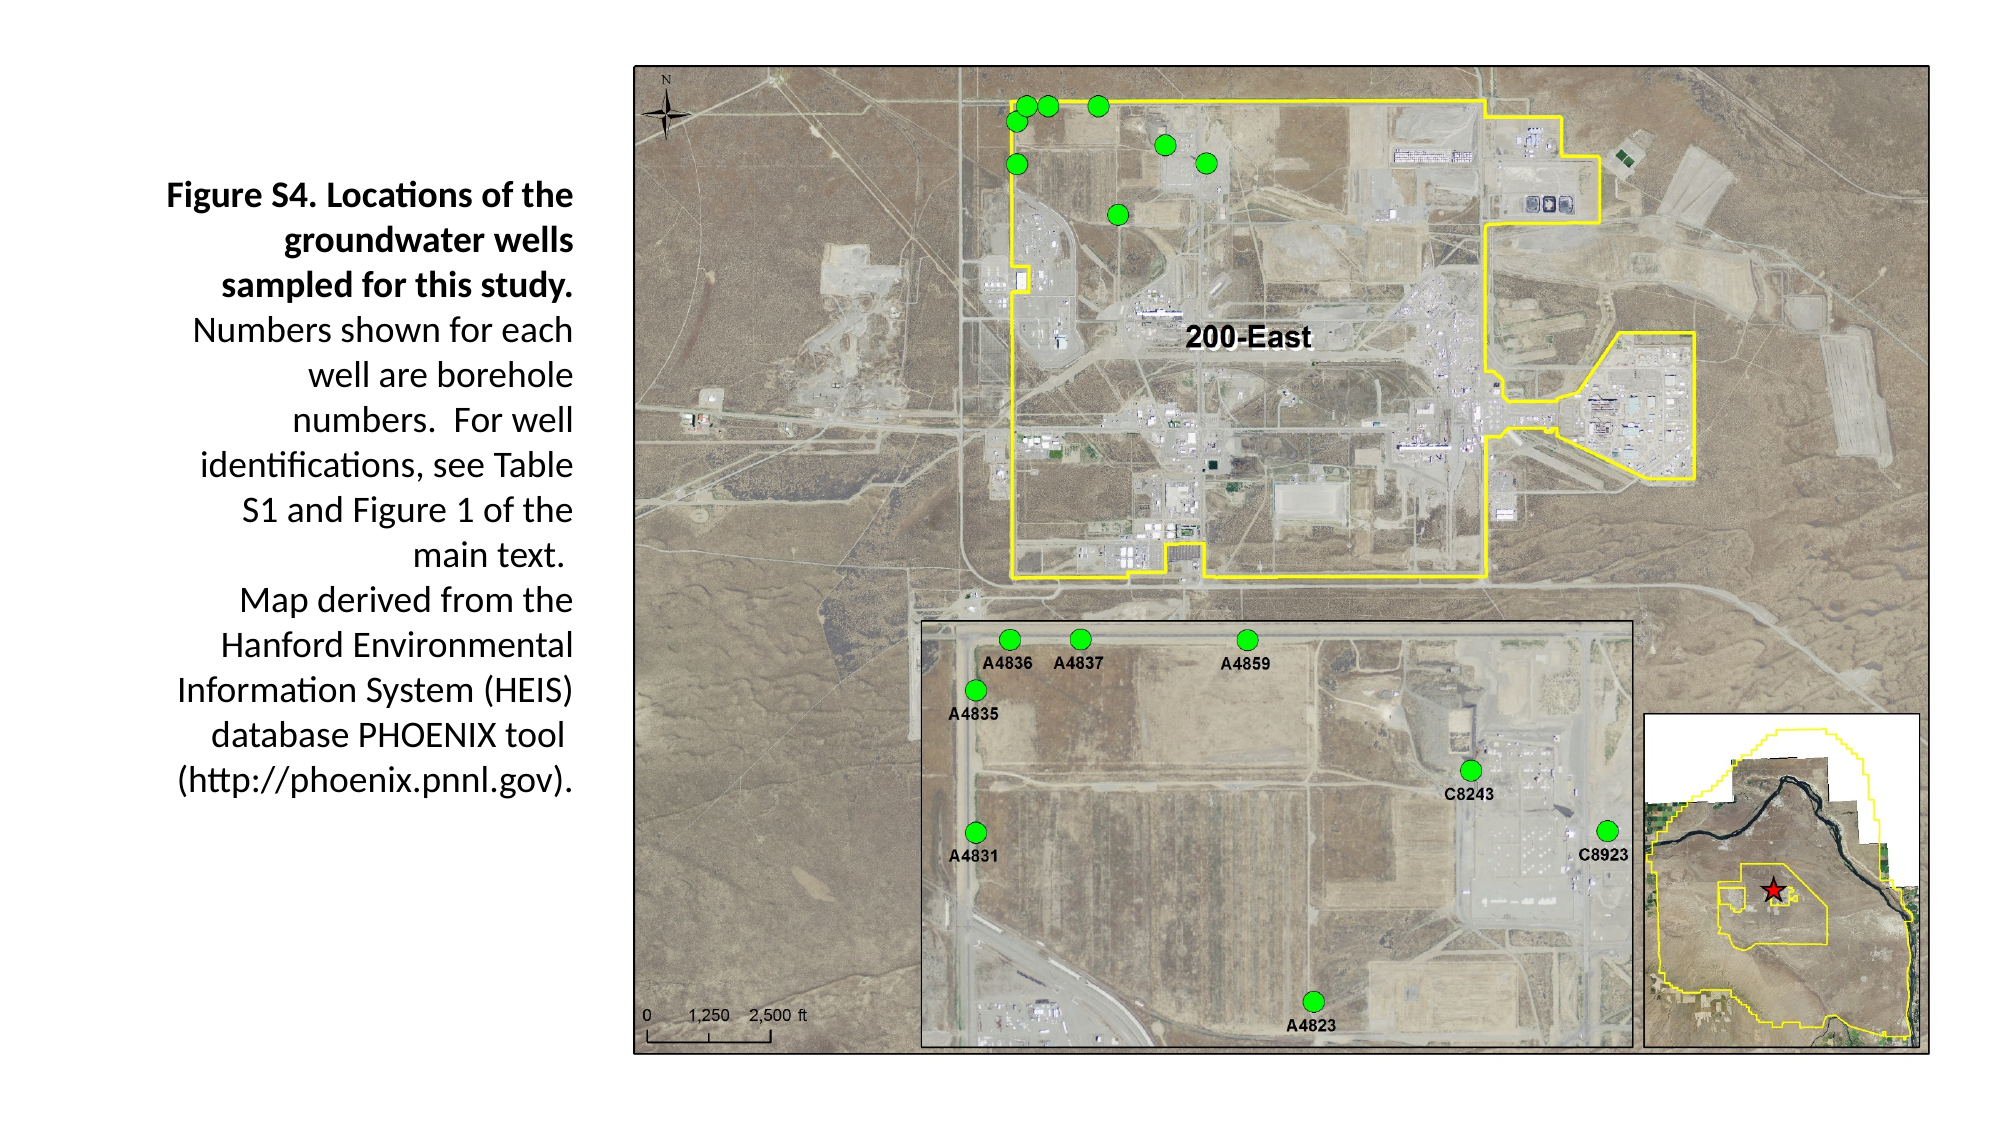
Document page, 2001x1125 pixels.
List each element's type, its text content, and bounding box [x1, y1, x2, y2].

text_box Figure S4. Locations of the groundwater wells sampled for this study. Numbers shown for each well are borehole numbers. For well identifications, see Table S1 and Figure 1 of the main text. Map derived from the Hanford Environmental Information System (HEIS) database PHOENIX tool (http://phoenix.pnnl.gov). [143, 162, 589, 808]
picture [603, 35, 1959, 1084]
